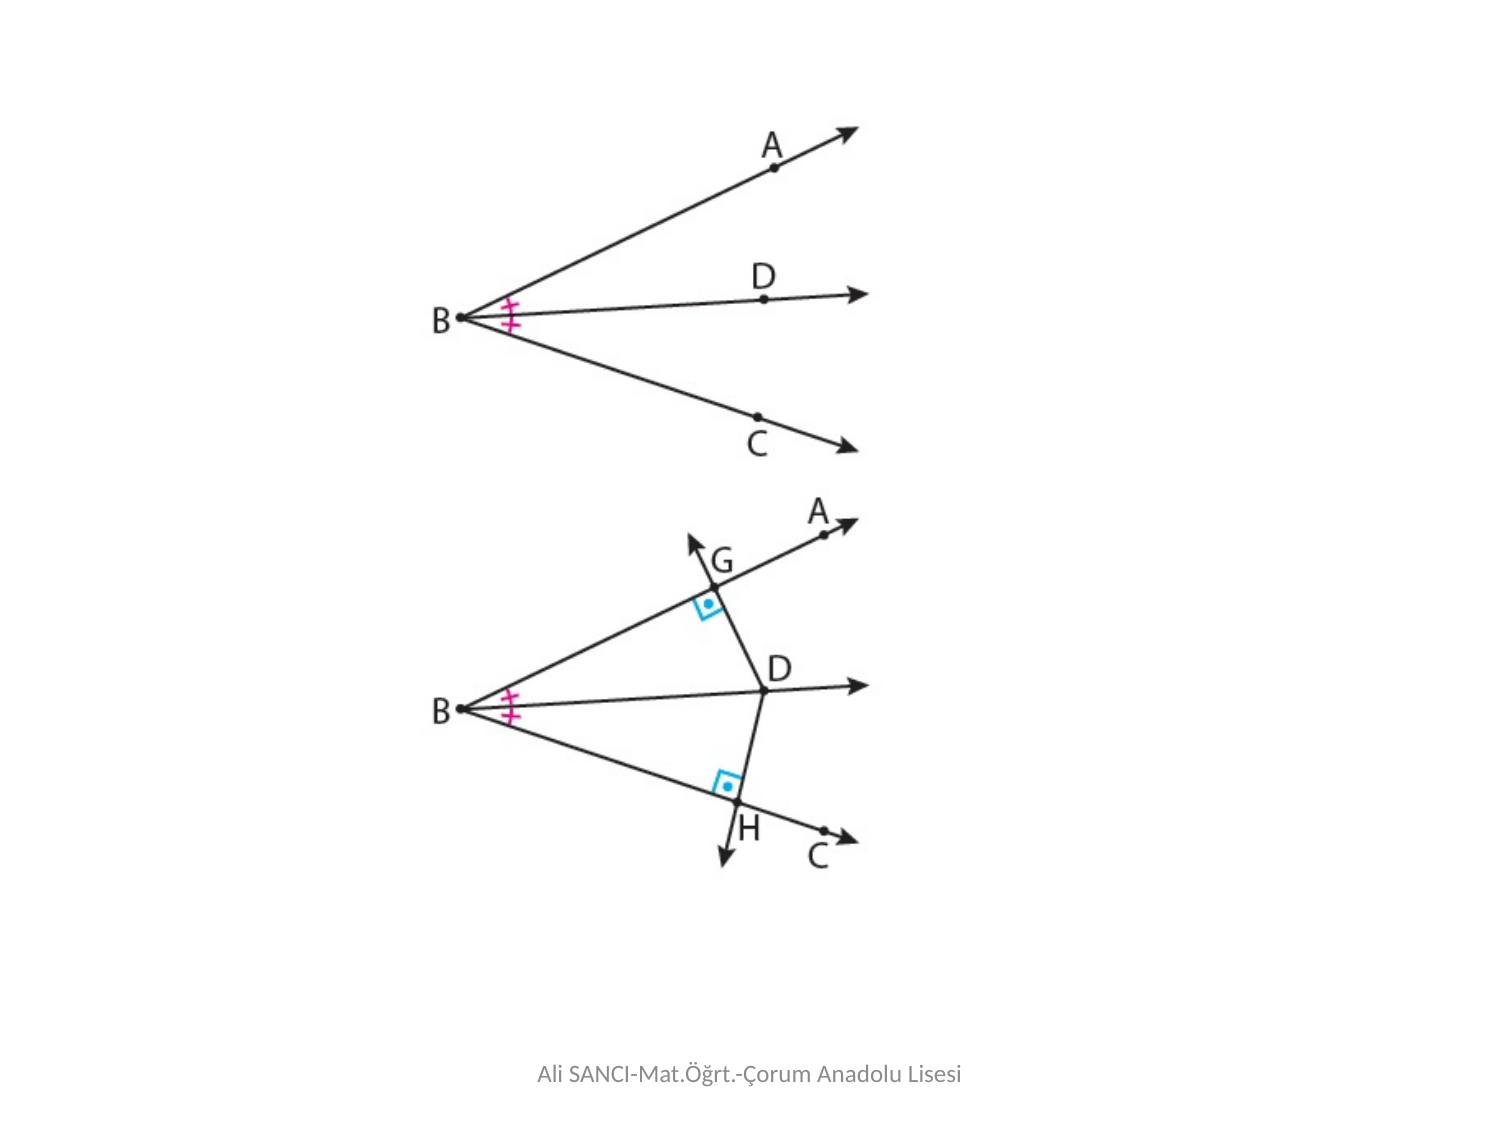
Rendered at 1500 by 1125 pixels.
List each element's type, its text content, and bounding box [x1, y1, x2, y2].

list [395, 66, 928, 891]
footer Ali SANCI-Mat.Öğrt.-Çorum Anadolu Lisesi [512, 1042, 988, 1103]
